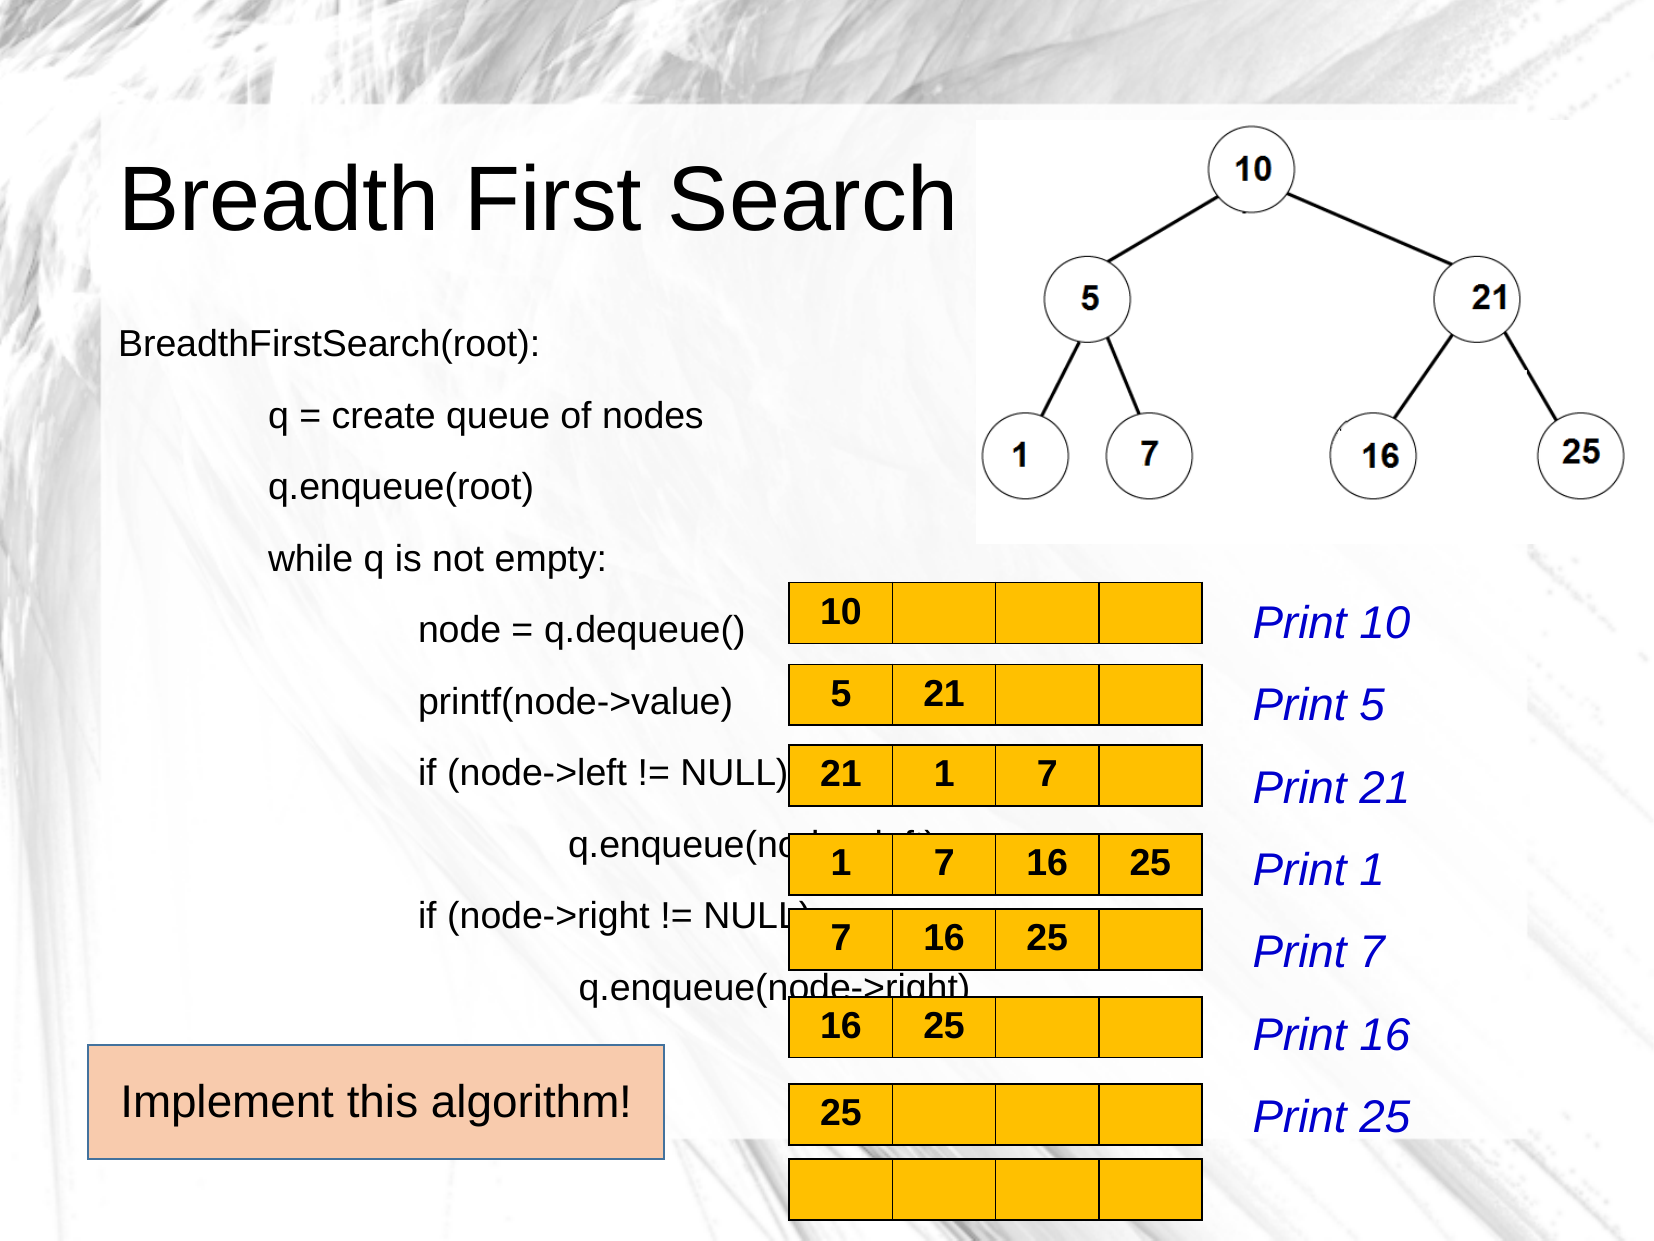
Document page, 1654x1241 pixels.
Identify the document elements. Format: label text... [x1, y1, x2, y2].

table_header 16 [790, 998, 892, 1057]
title Breadth First Search [118, 93, 1506, 299]
table_header 25 [996, 910, 1098, 969]
table_header [1100, 998, 1201, 1057]
table_header [996, 583, 1098, 643]
table_header [893, 583, 995, 643]
table_header [1100, 746, 1201, 805]
table_header 25 [893, 998, 995, 1057]
table_header [1100, 665, 1201, 724]
table_header 7 [996, 746, 1098, 805]
table_header [996, 665, 1098, 724]
table_header 7 [893, 835, 995, 894]
table_header 21 [790, 746, 892, 805]
table_header 10 [790, 583, 892, 643]
table_header 1 [790, 835, 892, 894]
text_box Implement this algorithm! [88, 1045, 665, 1160]
table_header [1100, 910, 1201, 969]
table_header 21 [893, 665, 995, 724]
table_header [893, 1160, 995, 1219]
table_header 25 [1100, 835, 1201, 894]
table_header [1100, 1160, 1201, 1219]
table_header [1100, 1085, 1201, 1144]
table_header [996, 1160, 1098, 1219]
table_header [996, 998, 1098, 1057]
picture [0, 0, 1654, 1241]
table_header 7 [790, 910, 892, 969]
table_header [996, 1085, 1098, 1144]
text_box Print 10 Print 5 Print 21 Print 1 Print 7 Print 16 Print 25 [1237, 557, 1654, 1150]
list BreadthFirstSearch(root): q = create queue of nodes q.enqueue(root) while q is not empty: node = q.dequeue() printf(node->value) if (node->left != NULL) q.enqueue(node->left) if (node->right != NULL) q.enqueue(node->right) [118, 319, 1571, 1109]
table_header [790, 1160, 892, 1219]
table_header [893, 1085, 995, 1144]
table_header 16 [996, 835, 1098, 894]
table_header [1100, 583, 1201, 643]
table_header 25 [790, 1085, 892, 1144]
table_header 5 [790, 665, 892, 724]
table_header 16 [893, 910, 995, 969]
table_header 1 [893, 746, 995, 805]
